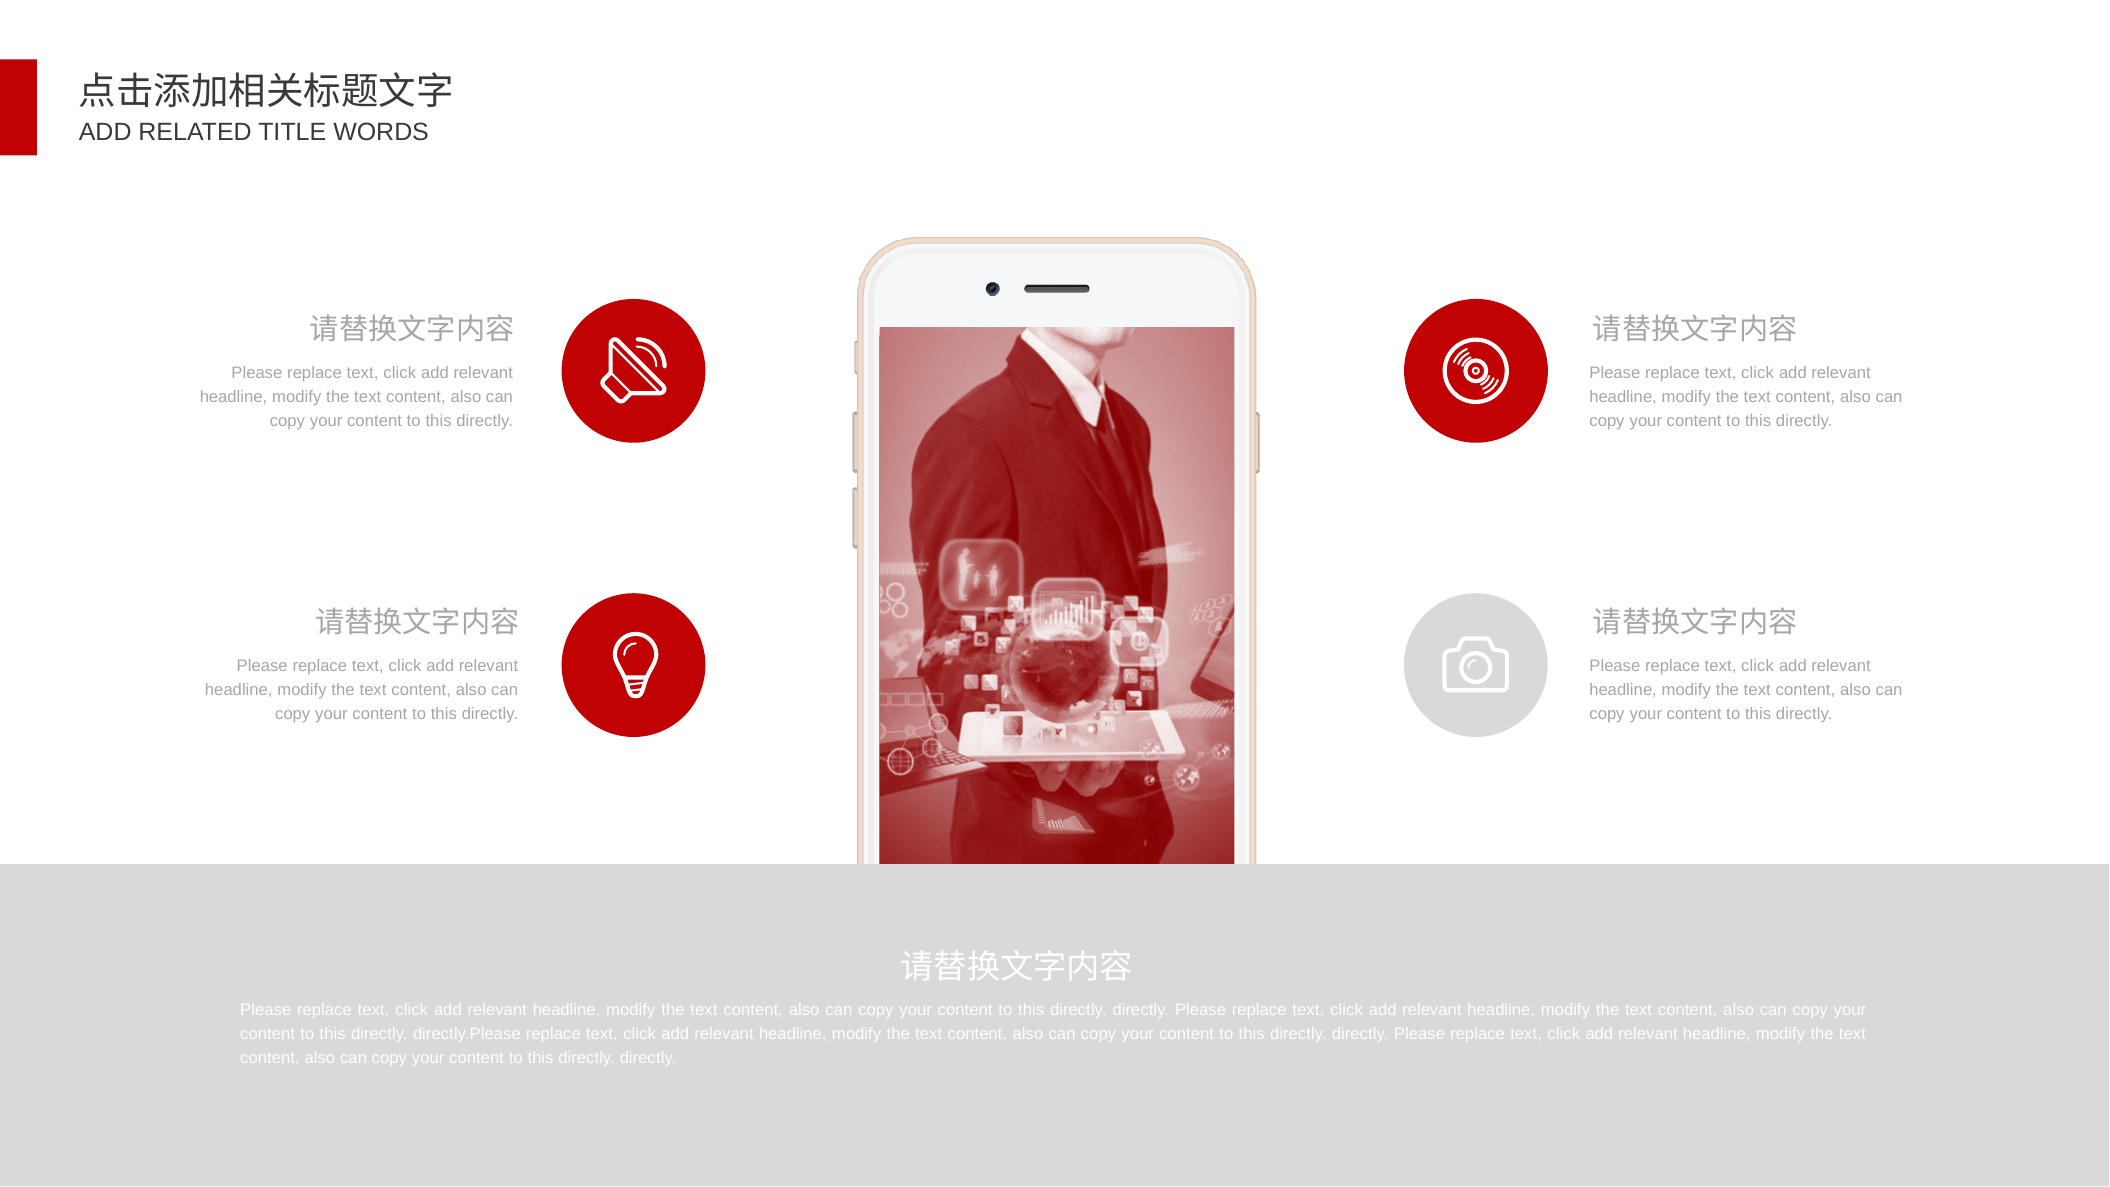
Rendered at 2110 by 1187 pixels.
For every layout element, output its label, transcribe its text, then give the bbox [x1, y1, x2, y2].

text_box 请替换文字内容 [241, 596, 520, 639]
text_box ADD RELATED TITLE WORDS [62, 107, 446, 154]
text_box Please replace text, click add relevant headline, modify the text content, also can copy your content to this directly. directly. Please replace text, click add relevant headline, modify the text content, also can copy your content to this directly. directly.Please replace text, click add relevant headline, modify the text content, also can copy your content to this directly. directly. Please replace text, click add relevant headline, modify the text content, also can copy your content to this directly. directly. [240, 995, 1869, 1067]
text_box 请替换文字内容 [1593, 596, 1872, 639]
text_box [1403, 593, 1548, 737]
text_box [1404, 298, 1548, 443]
text_box Please replace text, click add relevant headline, modify the text content, also can copy your content to this directly. [1589, 358, 1935, 430]
text_box Please replace text, click add relevant headline, modify the text content, also can copy your content to this directly. [1589, 651, 1935, 724]
text_box 点击添加相关标题文字 [62, 59, 470, 121]
text_box [0, 863, 2110, 1187]
text_box Please replace text, click add relevant headline, modify the text content, also can copy your content to this directly. [168, 358, 514, 430]
text_box 请替换文字内容 [236, 303, 515, 346]
picture [839, 234, 1271, 1060]
text_box Please replace text, click add relevant headline, modify the text content, also can copy your content to this directly. [173, 651, 519, 724]
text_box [561, 298, 706, 443]
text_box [561, 593, 706, 737]
text_box 请替换文字内容 [1593, 303, 1872, 346]
